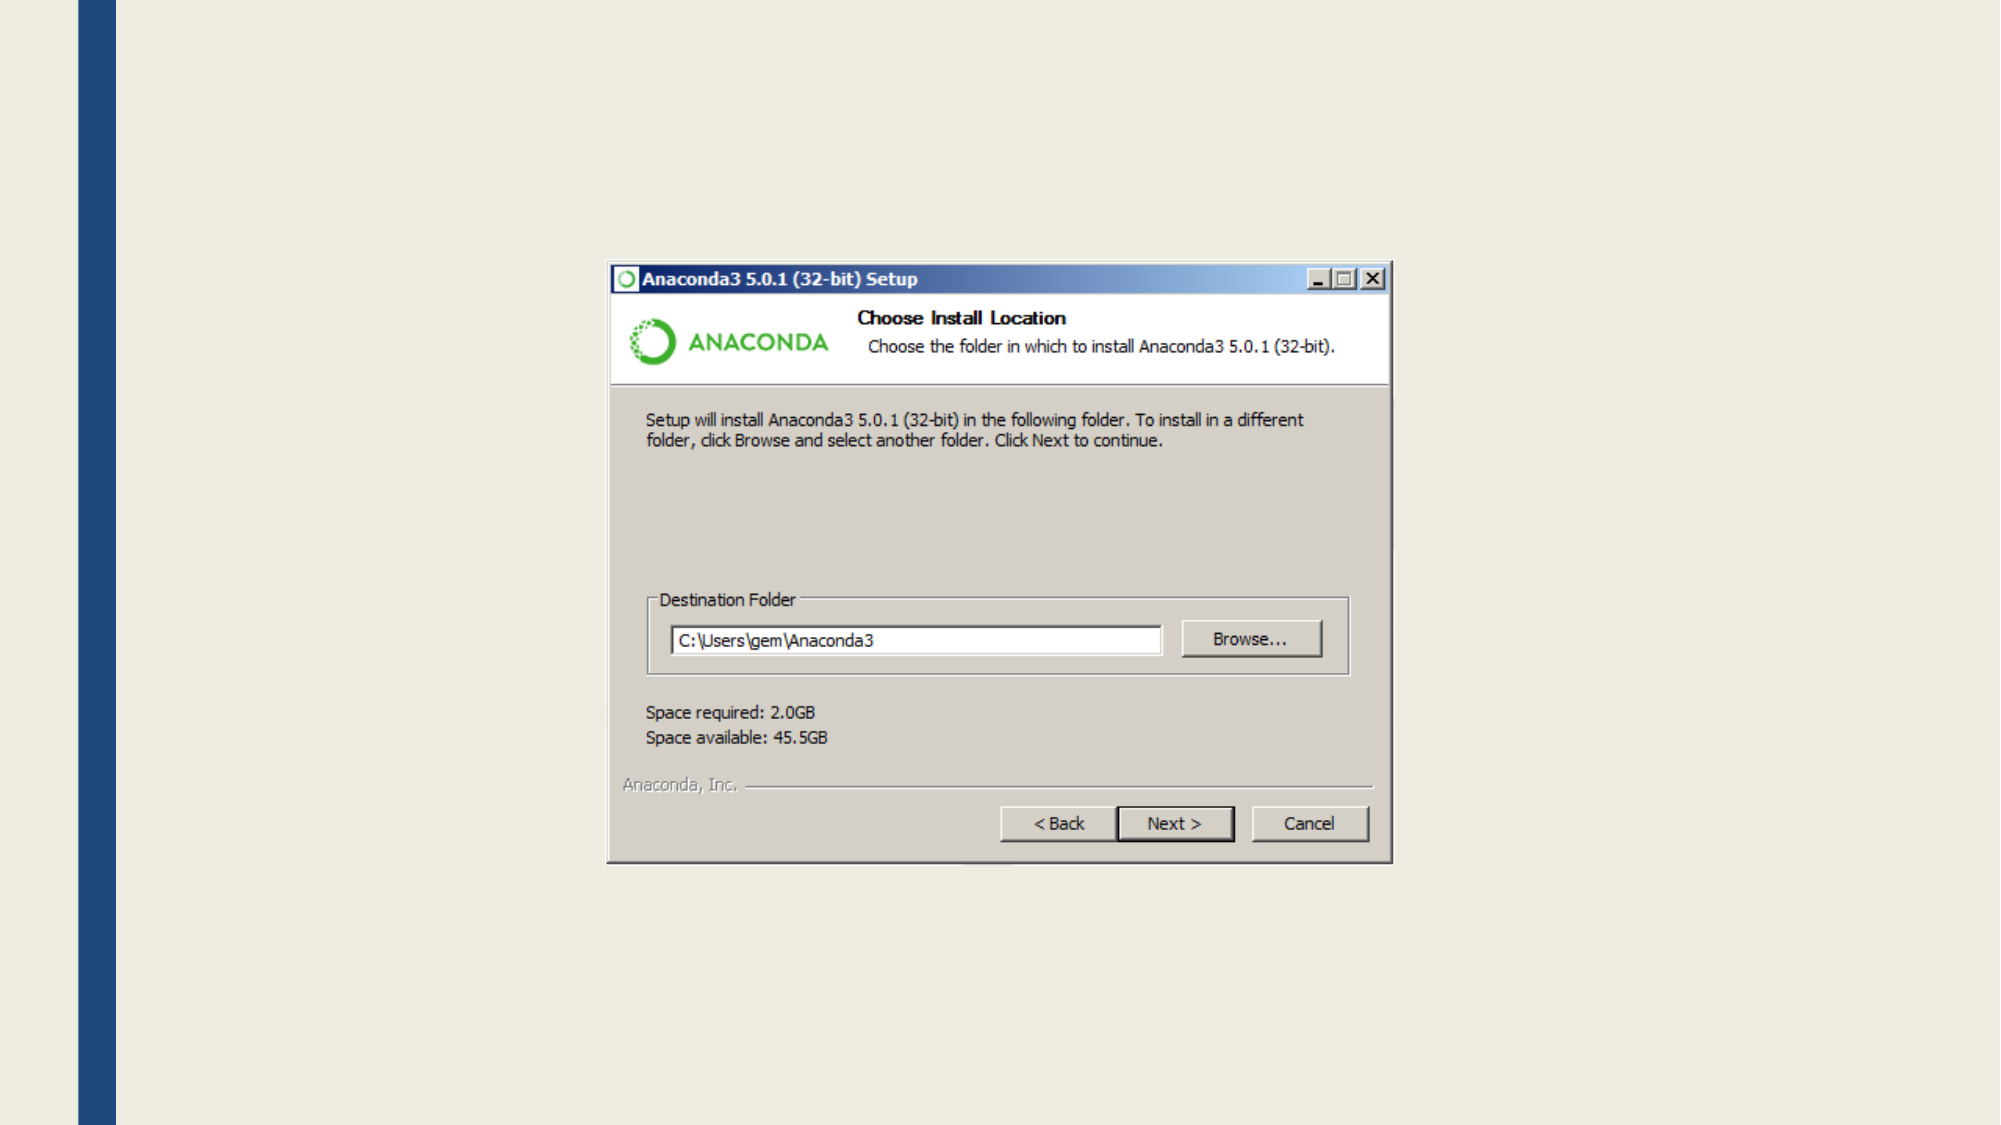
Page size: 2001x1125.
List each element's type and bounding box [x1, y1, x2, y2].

picture [605, 259, 1395, 866]
